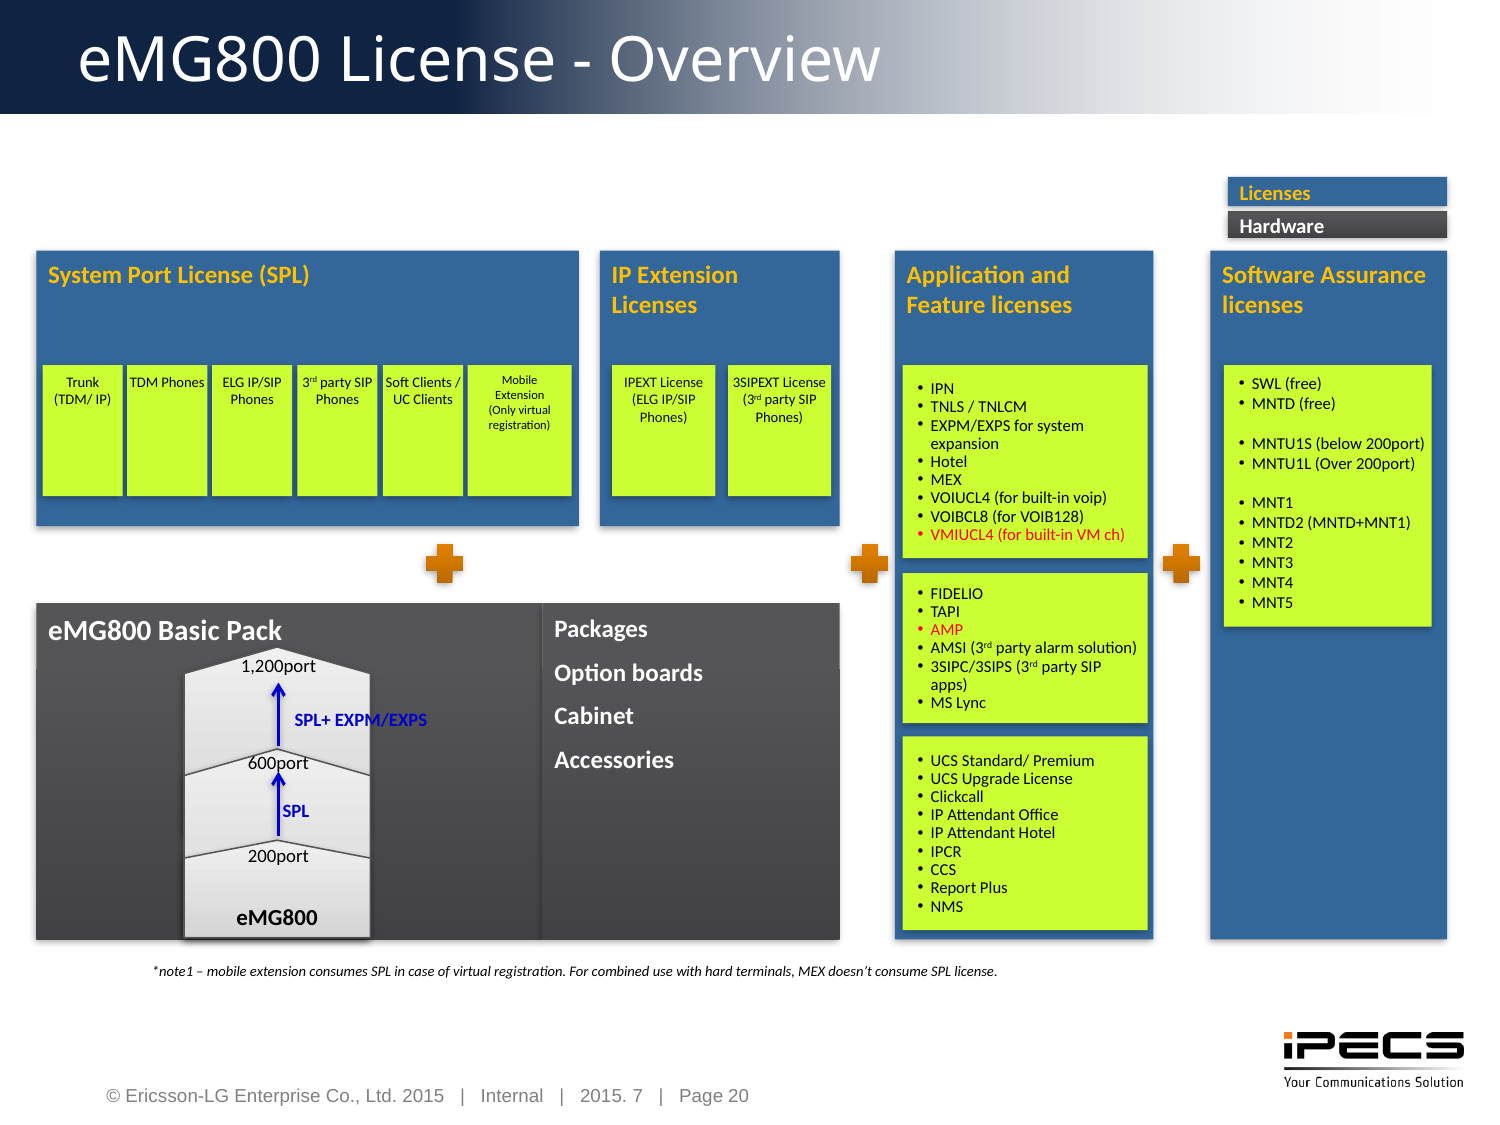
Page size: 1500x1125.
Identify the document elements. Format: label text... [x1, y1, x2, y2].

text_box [35, 176, 1448, 988]
list eMG800 License - Overview [0, 0, 1500, 114]
picture [1284, 1032, 1464, 1087]
